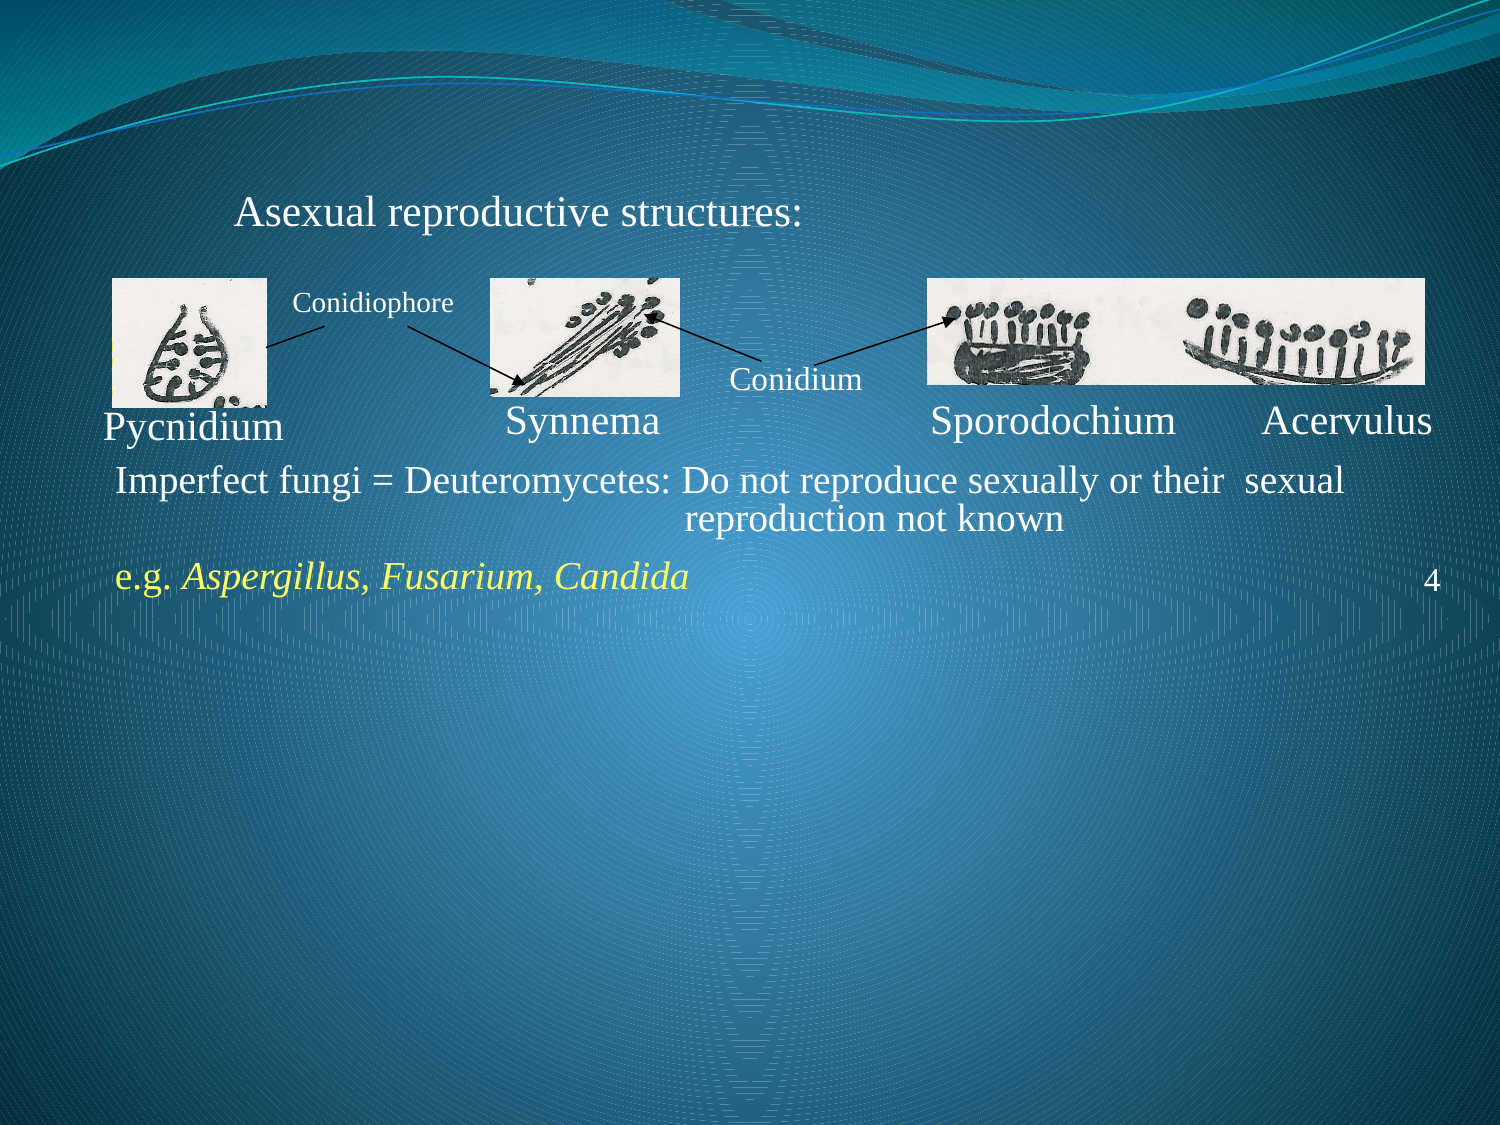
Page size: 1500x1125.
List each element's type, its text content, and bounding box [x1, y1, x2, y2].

text_box Acervulus [1246, 385, 1495, 450]
text_box Conidiophore [277, 276, 490, 326]
text_box Asexual reproductive structures: [218, 175, 857, 244]
picture [111, 278, 267, 409]
text_box 4 [1364, 550, 1500, 606]
picture [926, 278, 1426, 385]
text_box Synnema [490, 385, 738, 450]
picture [489, 278, 680, 397]
text_box Conidium [714, 349, 892, 405]
text_box Imperfect fungi = Deuteromycetes: Do not reproduce sexually or their sexual reproduction not known e.g. Aspergillus, Fusarium, Candida [100, 456, 1436, 605]
text_box Pycnidium [88, 391, 361, 456]
text_box Sporodochium [915, 385, 1235, 450]
